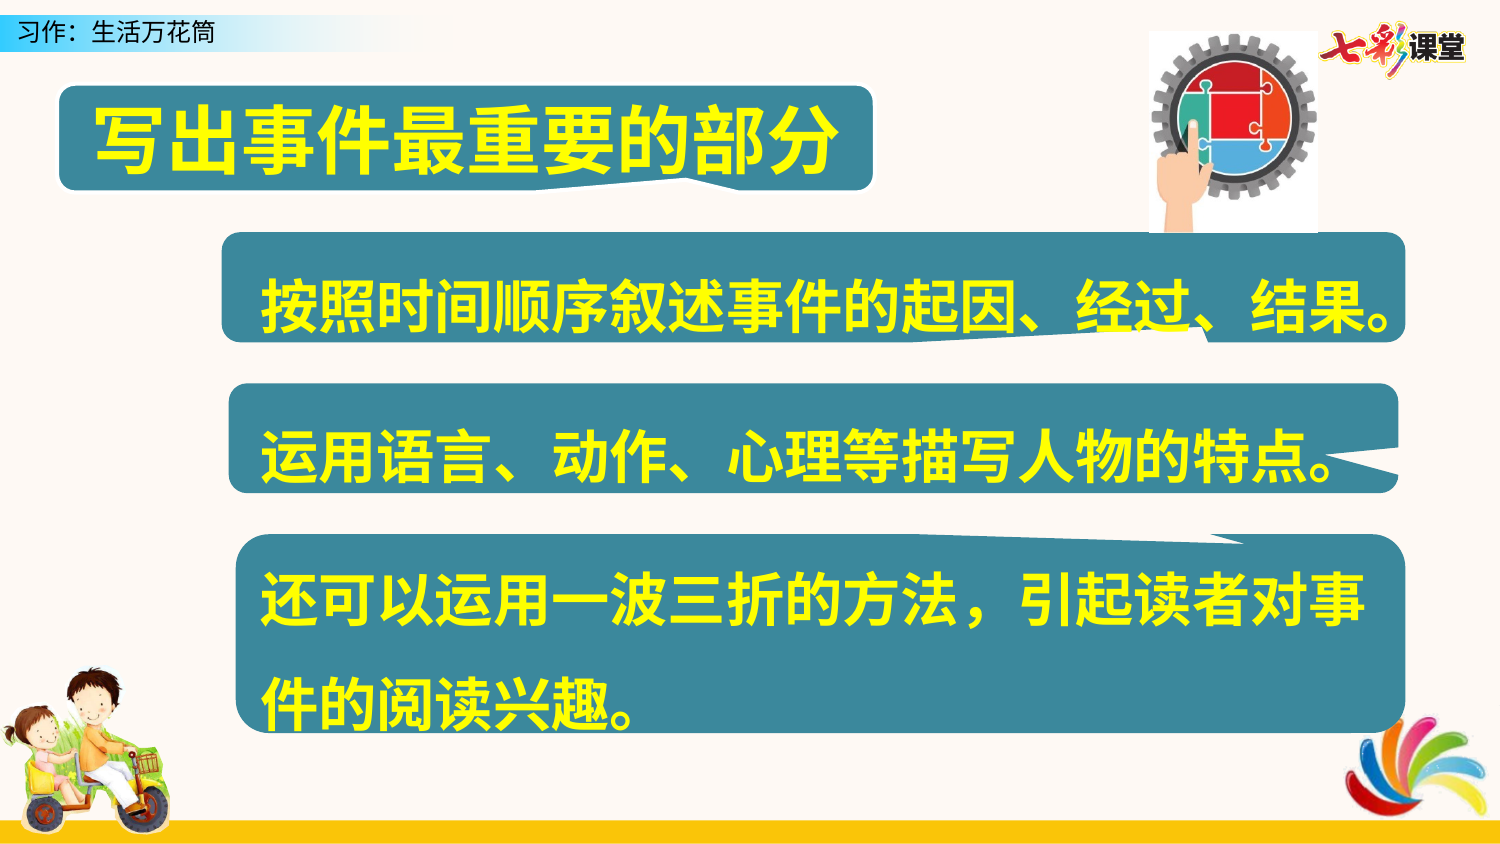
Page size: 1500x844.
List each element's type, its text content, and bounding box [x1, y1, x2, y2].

text_box 按照时间顺序叙述事件的起因、经过、结果。 [219, 230, 1408, 345]
text_box 还可以运用一波三折的方法，引起读者对事件的阅读兴趣。 [233, 532, 1408, 736]
picture [0, 665, 170, 835]
text_box 运用语言、动作、心理等描写人物的特点。 [226, 381, 1401, 496]
text_box 写出事件最重要的部分 [54, 81, 877, 195]
picture [1149, 20, 1468, 233]
picture [1316, 705, 1500, 821]
